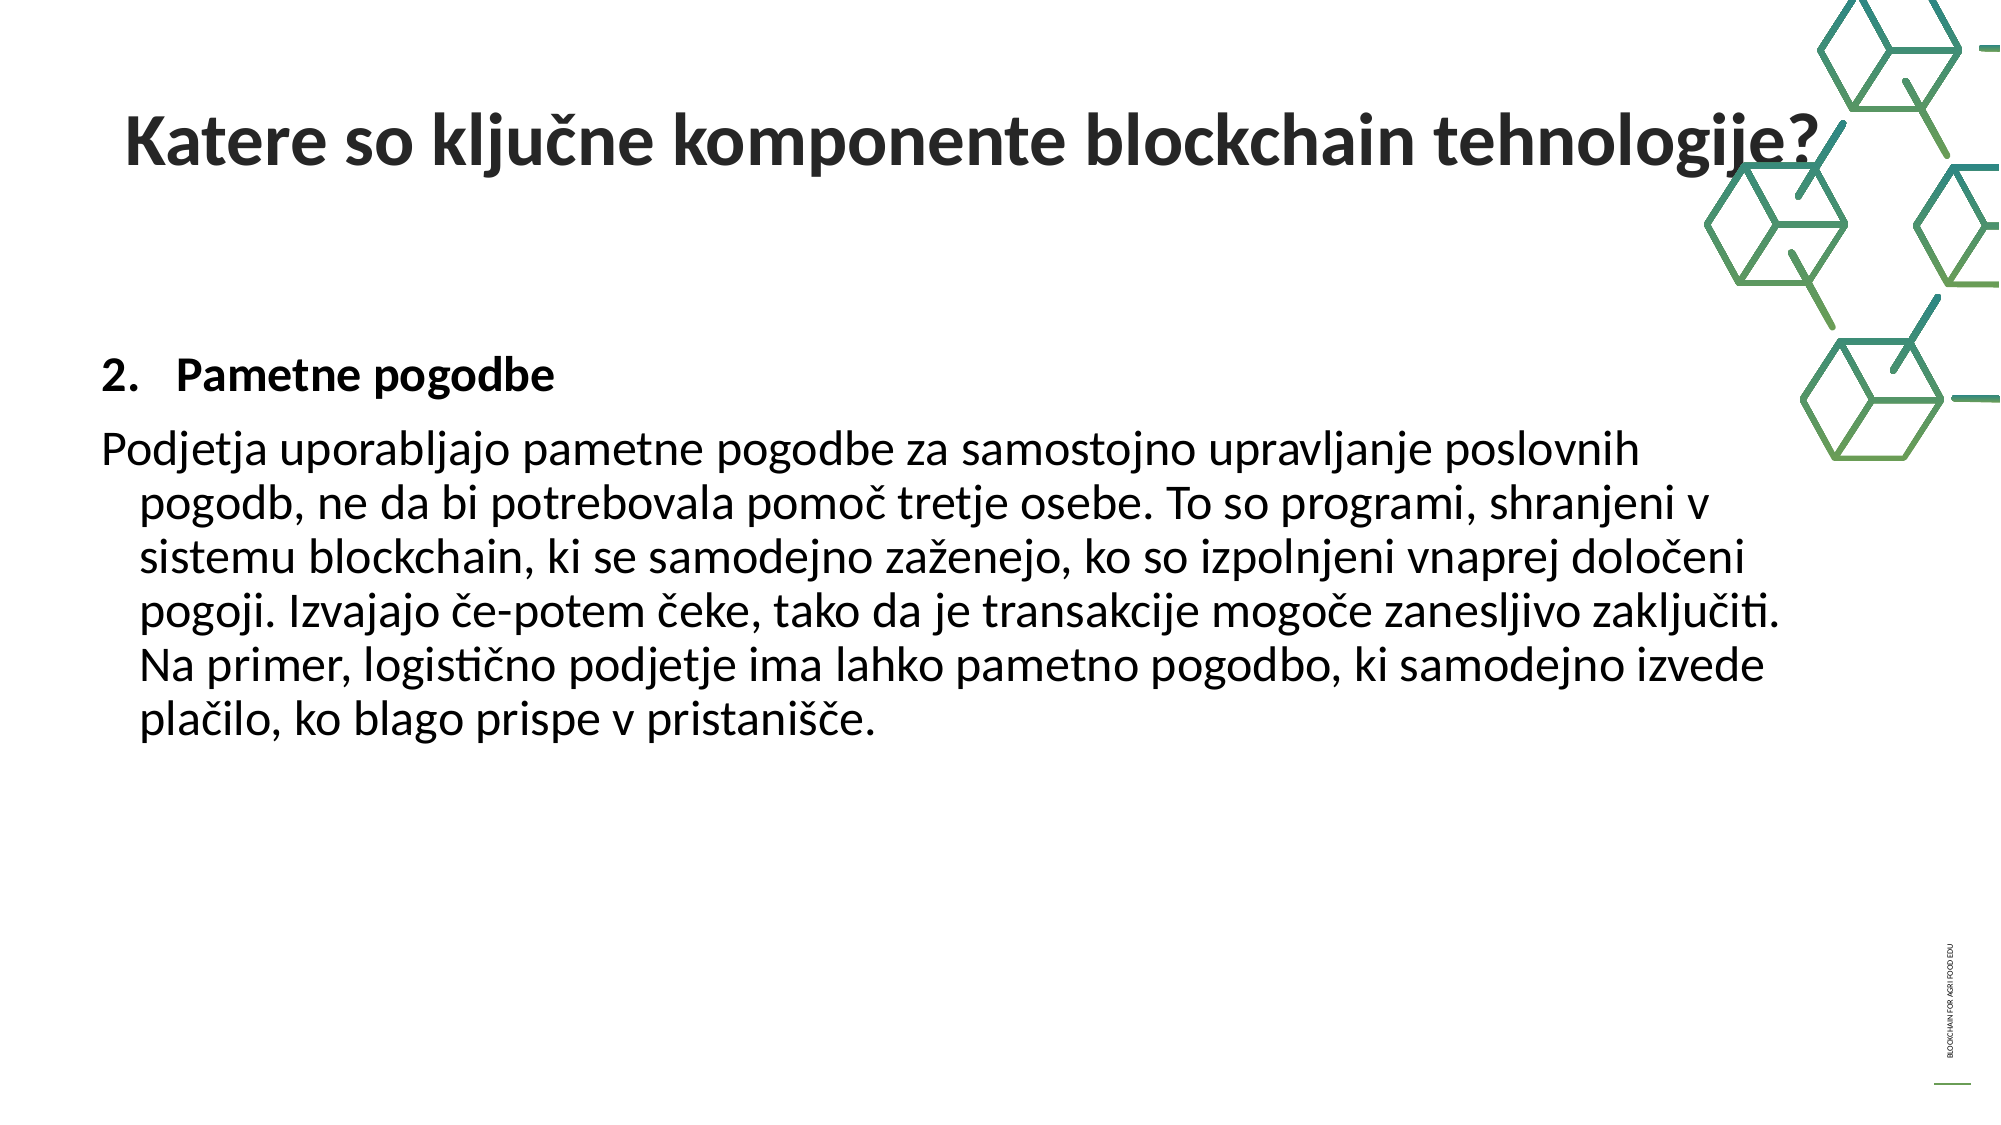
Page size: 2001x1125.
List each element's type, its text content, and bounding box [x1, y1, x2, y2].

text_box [1703, 0, 2000, 462]
list Katere so ključne komponente blockchain tehnologije? [110, 93, 1698, 306]
list Pametne pogodbe Podjetja uporabljajo pametne pogodbe za samostojno upravljanje poslovnih pogodb, ne da bi potrebovala pomoč tretje osebe. To so programi, shranjeni v sistemu blockchain, ki se samodejno zaženejo, ko so izpolnjeni vnaprej določeni pogoji. Izvajajo če-potem čeke, tako da je transakcije mogoče zanesljivo zaključiti. Na primer, logistično podjetje ima lahko pametno pogodbo, ki samodejno izvede plačilo, ko blago prispe v pristanišče. [86, 329, 1825, 1100]
